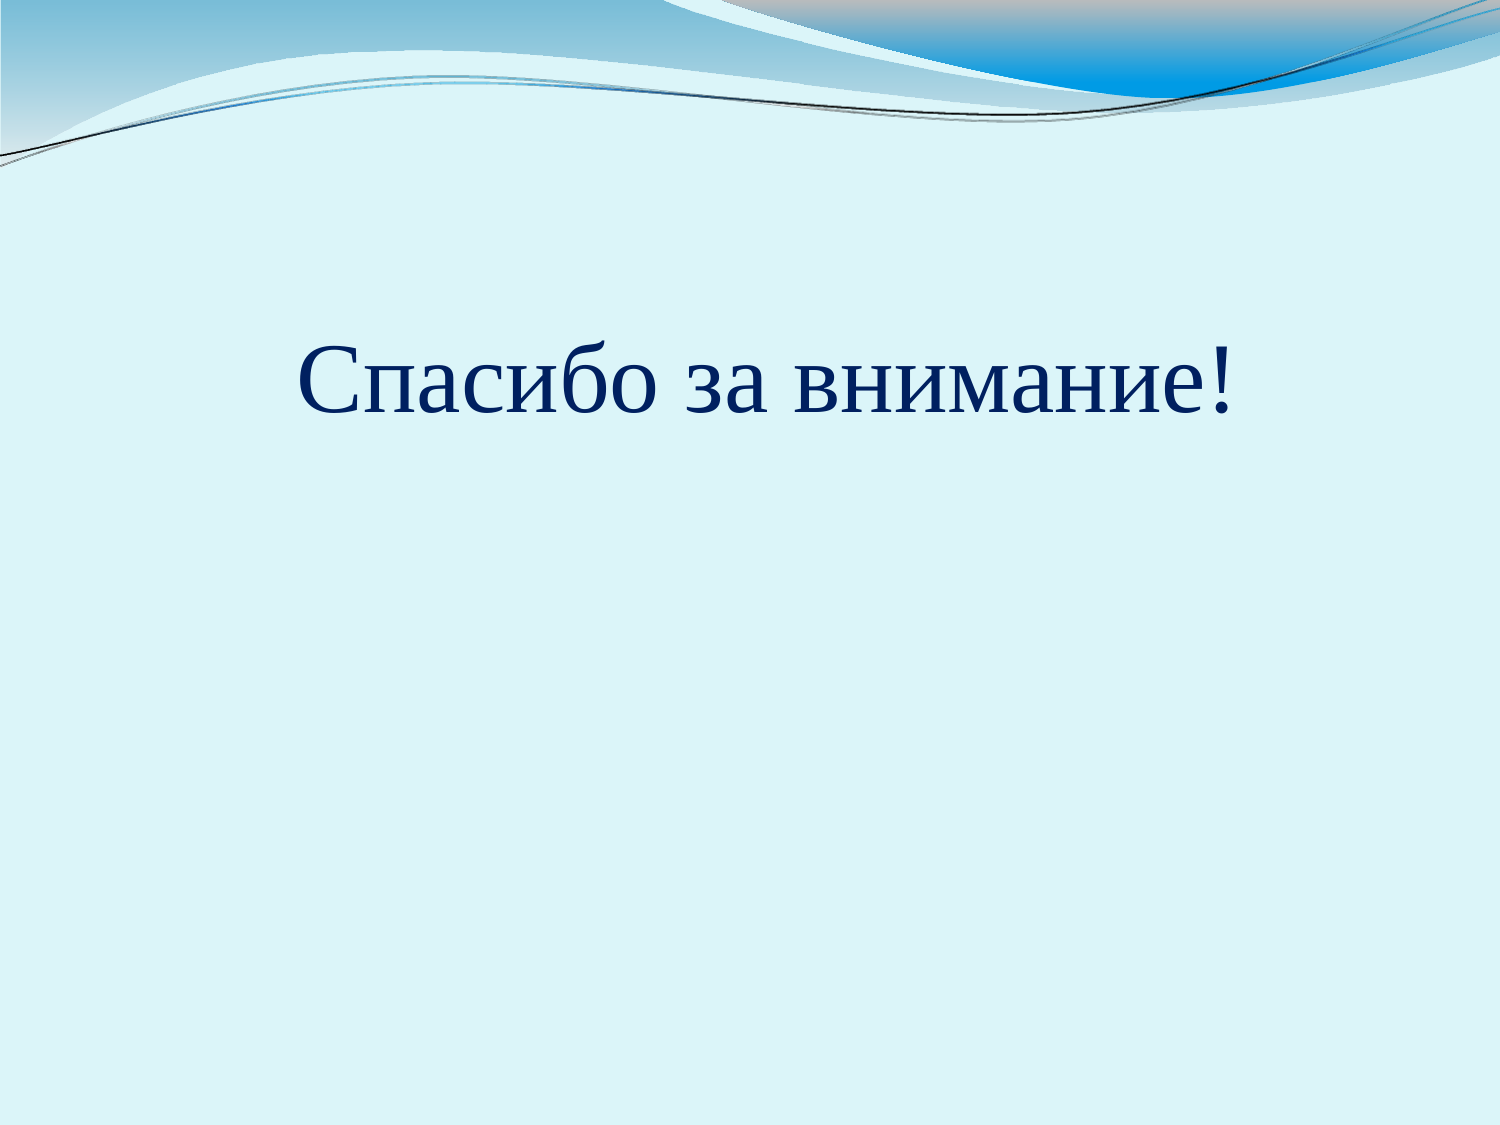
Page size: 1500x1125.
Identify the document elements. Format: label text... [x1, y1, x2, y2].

list Спасибо за внимание! [147, 184, 1390, 678]
picture [0, 0, 1500, 168]
